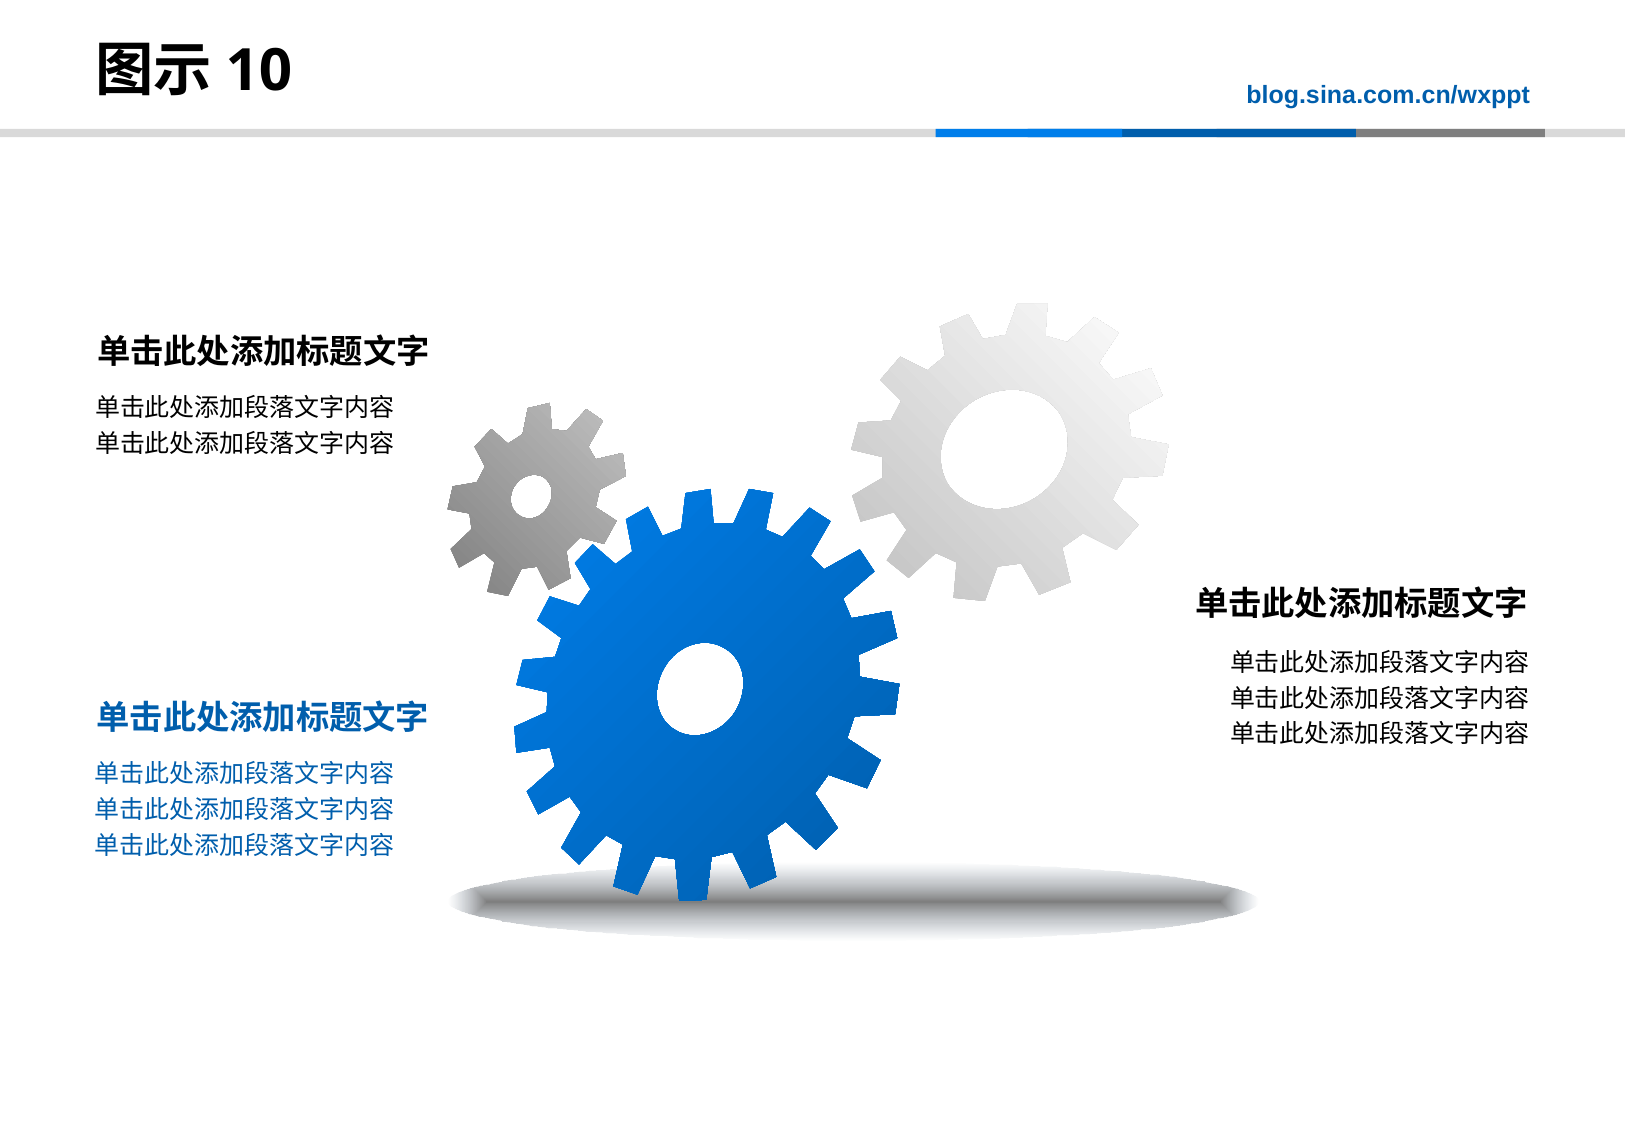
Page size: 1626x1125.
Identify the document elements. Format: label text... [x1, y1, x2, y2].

text_box 单击此处添加段落文字内容 单击此处添加段落文字内容 单击此处添加段落文字内容 [1173, 632, 1545, 756]
text_box 单击此处添加标题文字 [82, 688, 442, 744]
title 图示10 [80, 24, 1545, 111]
text_box [453, 877, 1258, 941]
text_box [447, 303, 1169, 902]
text_box 单击此处添加标题文字 [1180, 574, 1543, 629]
text_box 单击此处添加标题文字 [82, 322, 442, 378]
text_box 单击此处添加段落文字内容 单击此处添加段落文字内容 [80, 378, 442, 465]
text_box 单击此处添加段落文字内容 单击此处添加段落文字内容 单击此处添加段落文字内容 [79, 744, 442, 867]
